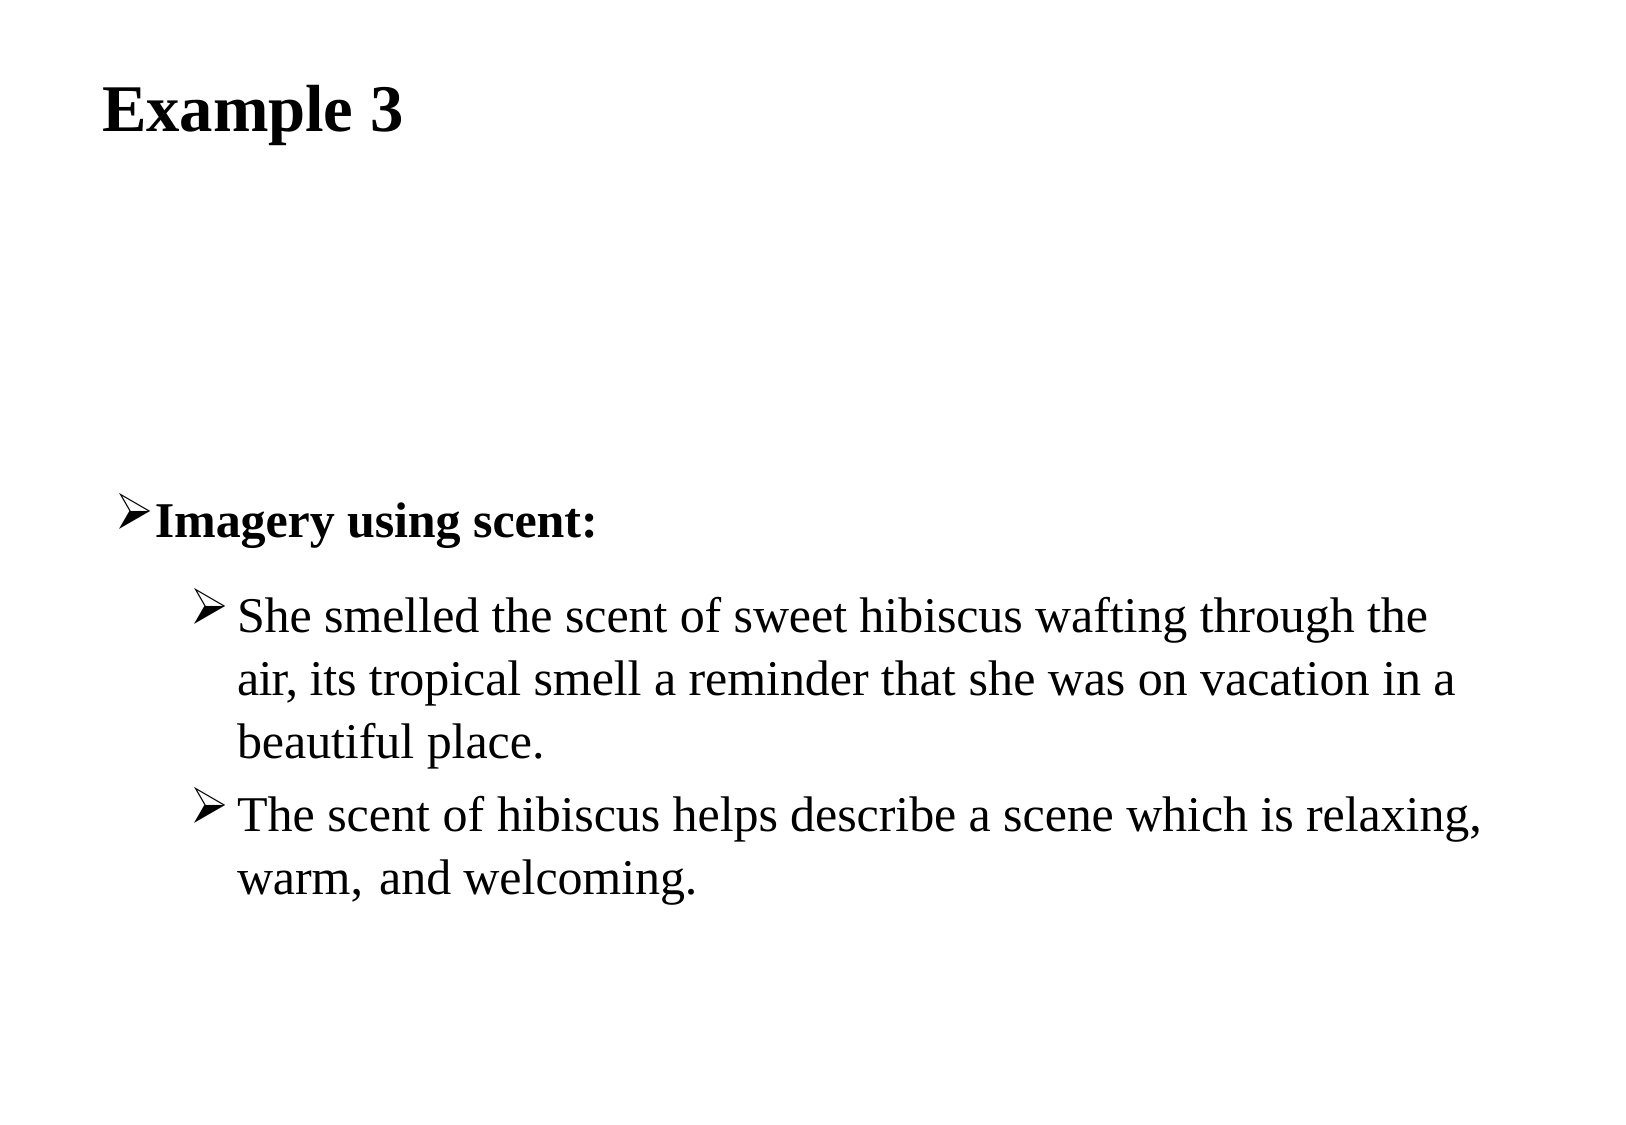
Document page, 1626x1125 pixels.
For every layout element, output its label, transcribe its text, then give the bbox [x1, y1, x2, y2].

title Imagery using scent: [112, 421, 601, 569]
text_box Example 3 [99, 62, 462, 145]
text_box She smelled the scent of sweet hibiscus wafting through the air, its tropical smell a reminder that she was on vacation in a beautiful place. The scent of hibiscus helps describe a scene which is relaxing, warm, and welcoming. [112, 569, 1496, 905]
